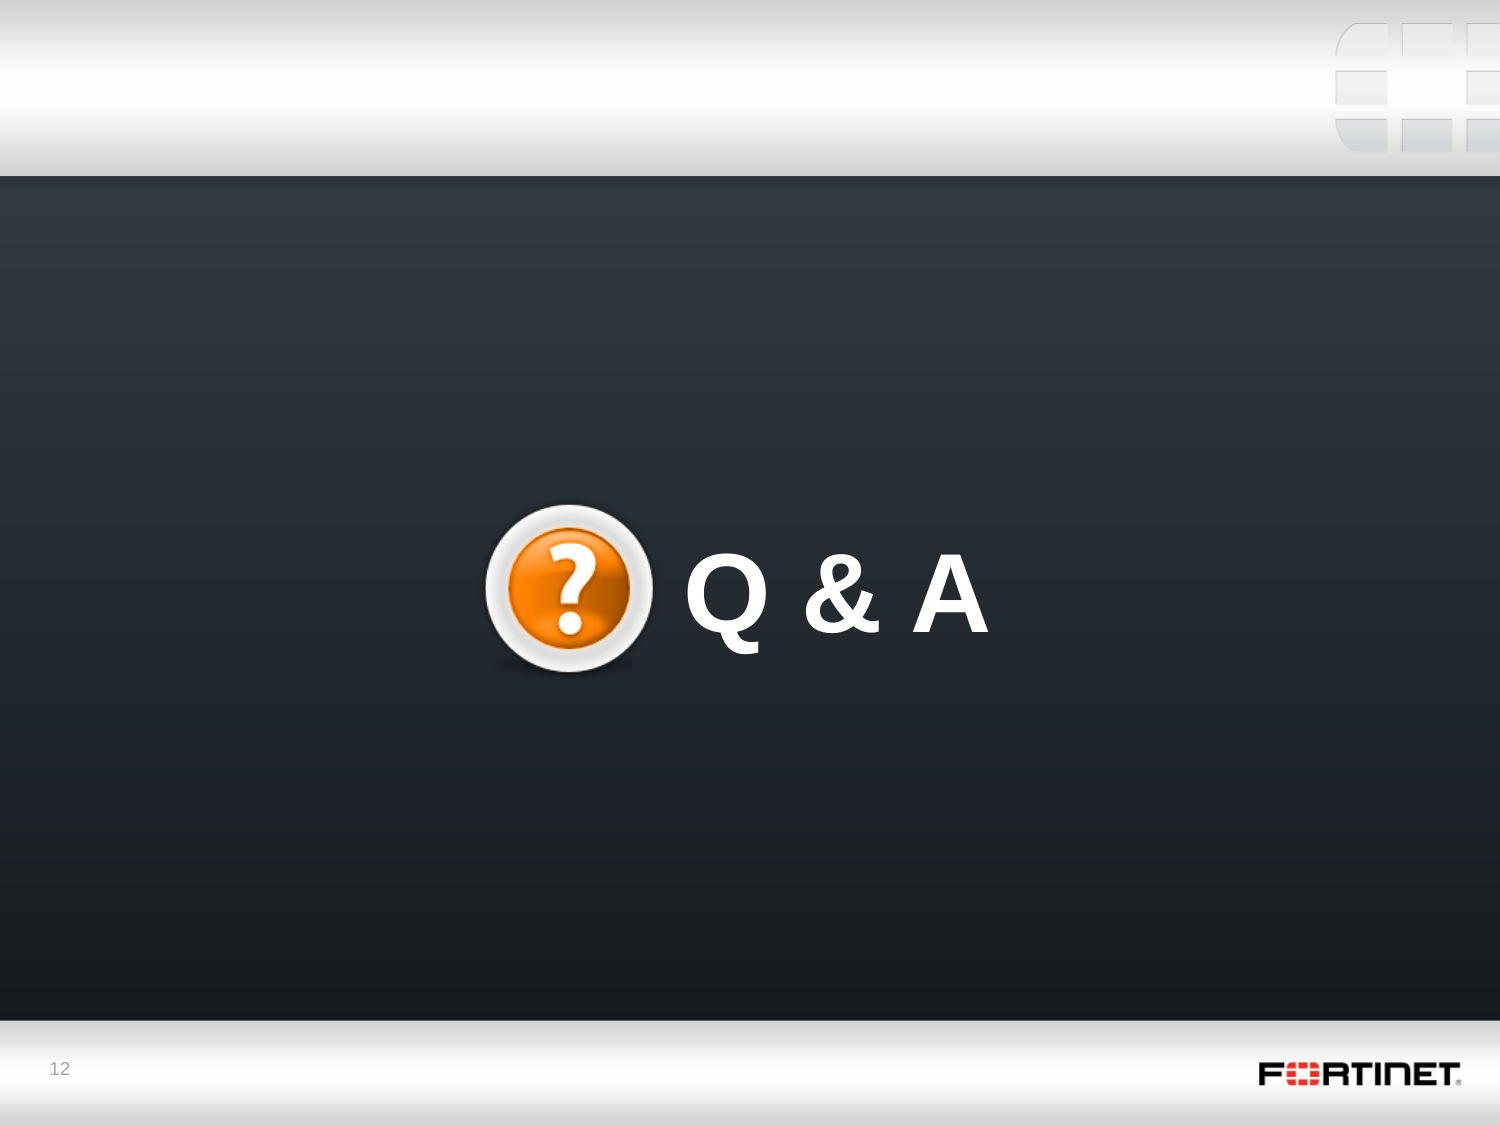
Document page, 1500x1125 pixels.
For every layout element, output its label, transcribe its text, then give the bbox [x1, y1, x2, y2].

list Q & A [249, 512, 1425, 976]
picture [0, 0, 1500, 1125]
